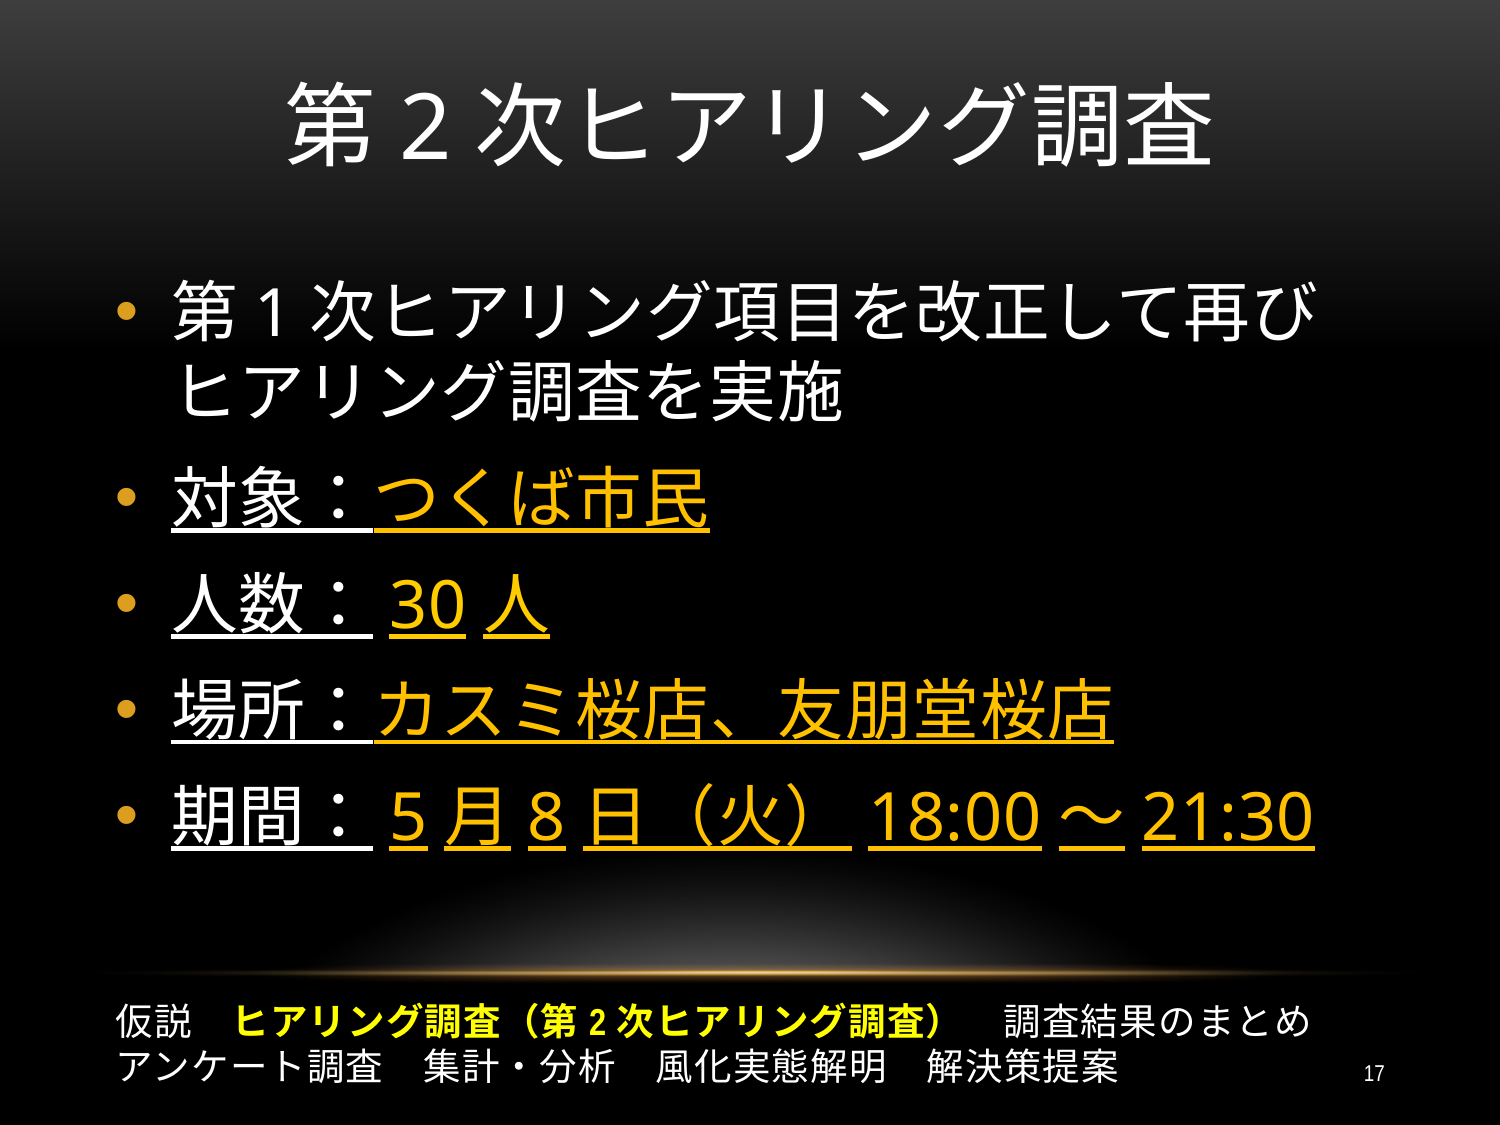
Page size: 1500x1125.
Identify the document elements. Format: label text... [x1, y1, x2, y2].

picture [0, 0, 1500, 1125]
list 第1次ヒアリング項目を改正して再びヒアリング調査を実施 対象：つくば市民 人数：30人 場所：カスミ桜店、友朋堂桜店 期間：5月8日（火）18:00～21:30 [99, 262, 1400, 938]
footer 仮説 ヒアリング調査（第2次ヒアリング調査） 調査結果のまとめ アンケート調査 集計・分析 風化実態解明 解決策提案 [100, 975, 1459, 1111]
text_box 第2次ヒアリング調査 [100, 78, 1401, 186]
